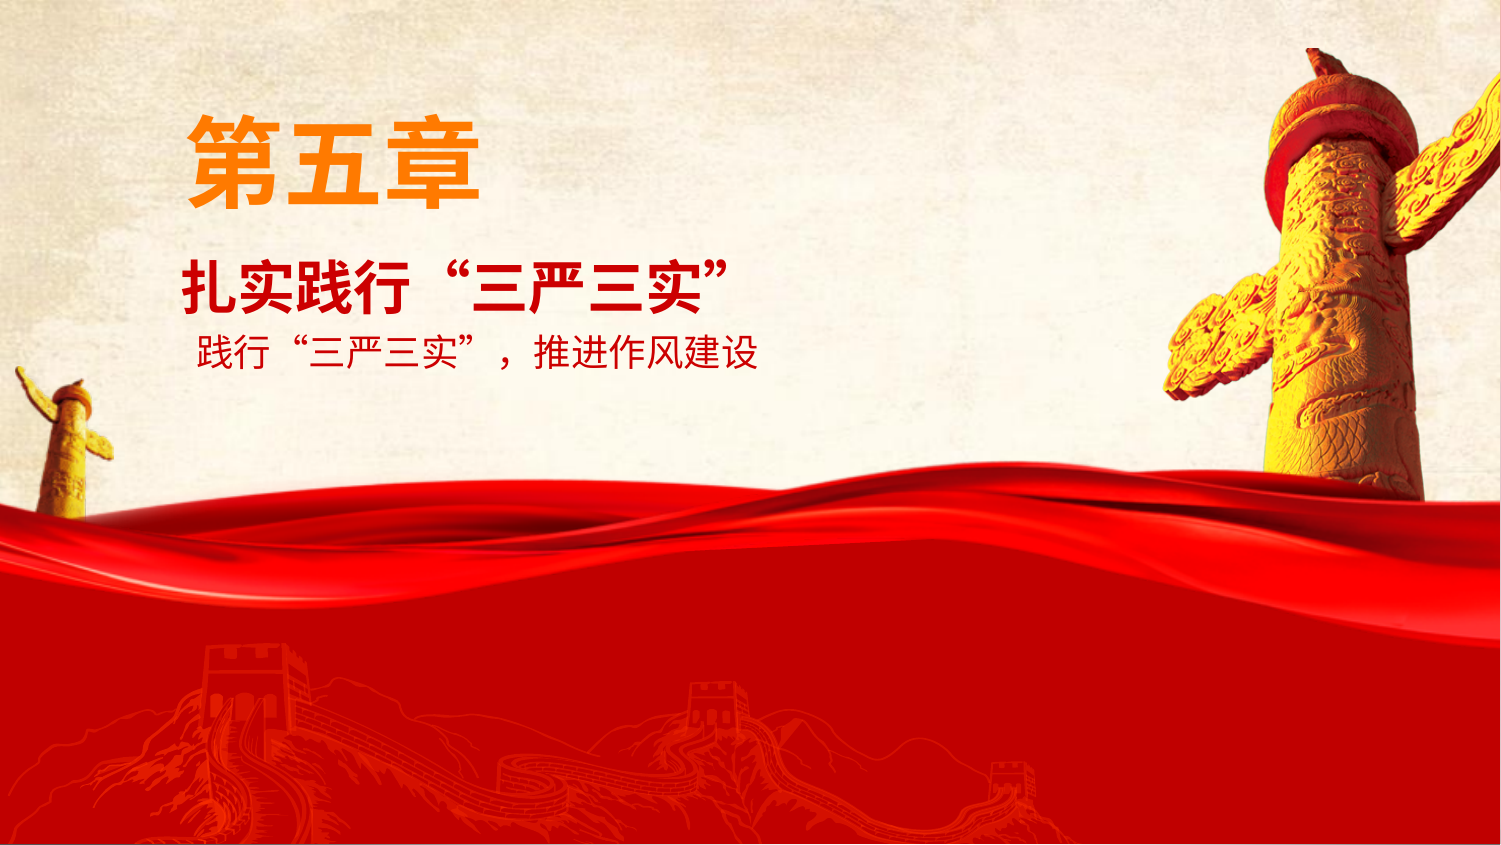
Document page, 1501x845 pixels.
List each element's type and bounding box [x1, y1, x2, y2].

picture [0, 0, 1501, 365]
text_box [0, 365, 1501, 844]
